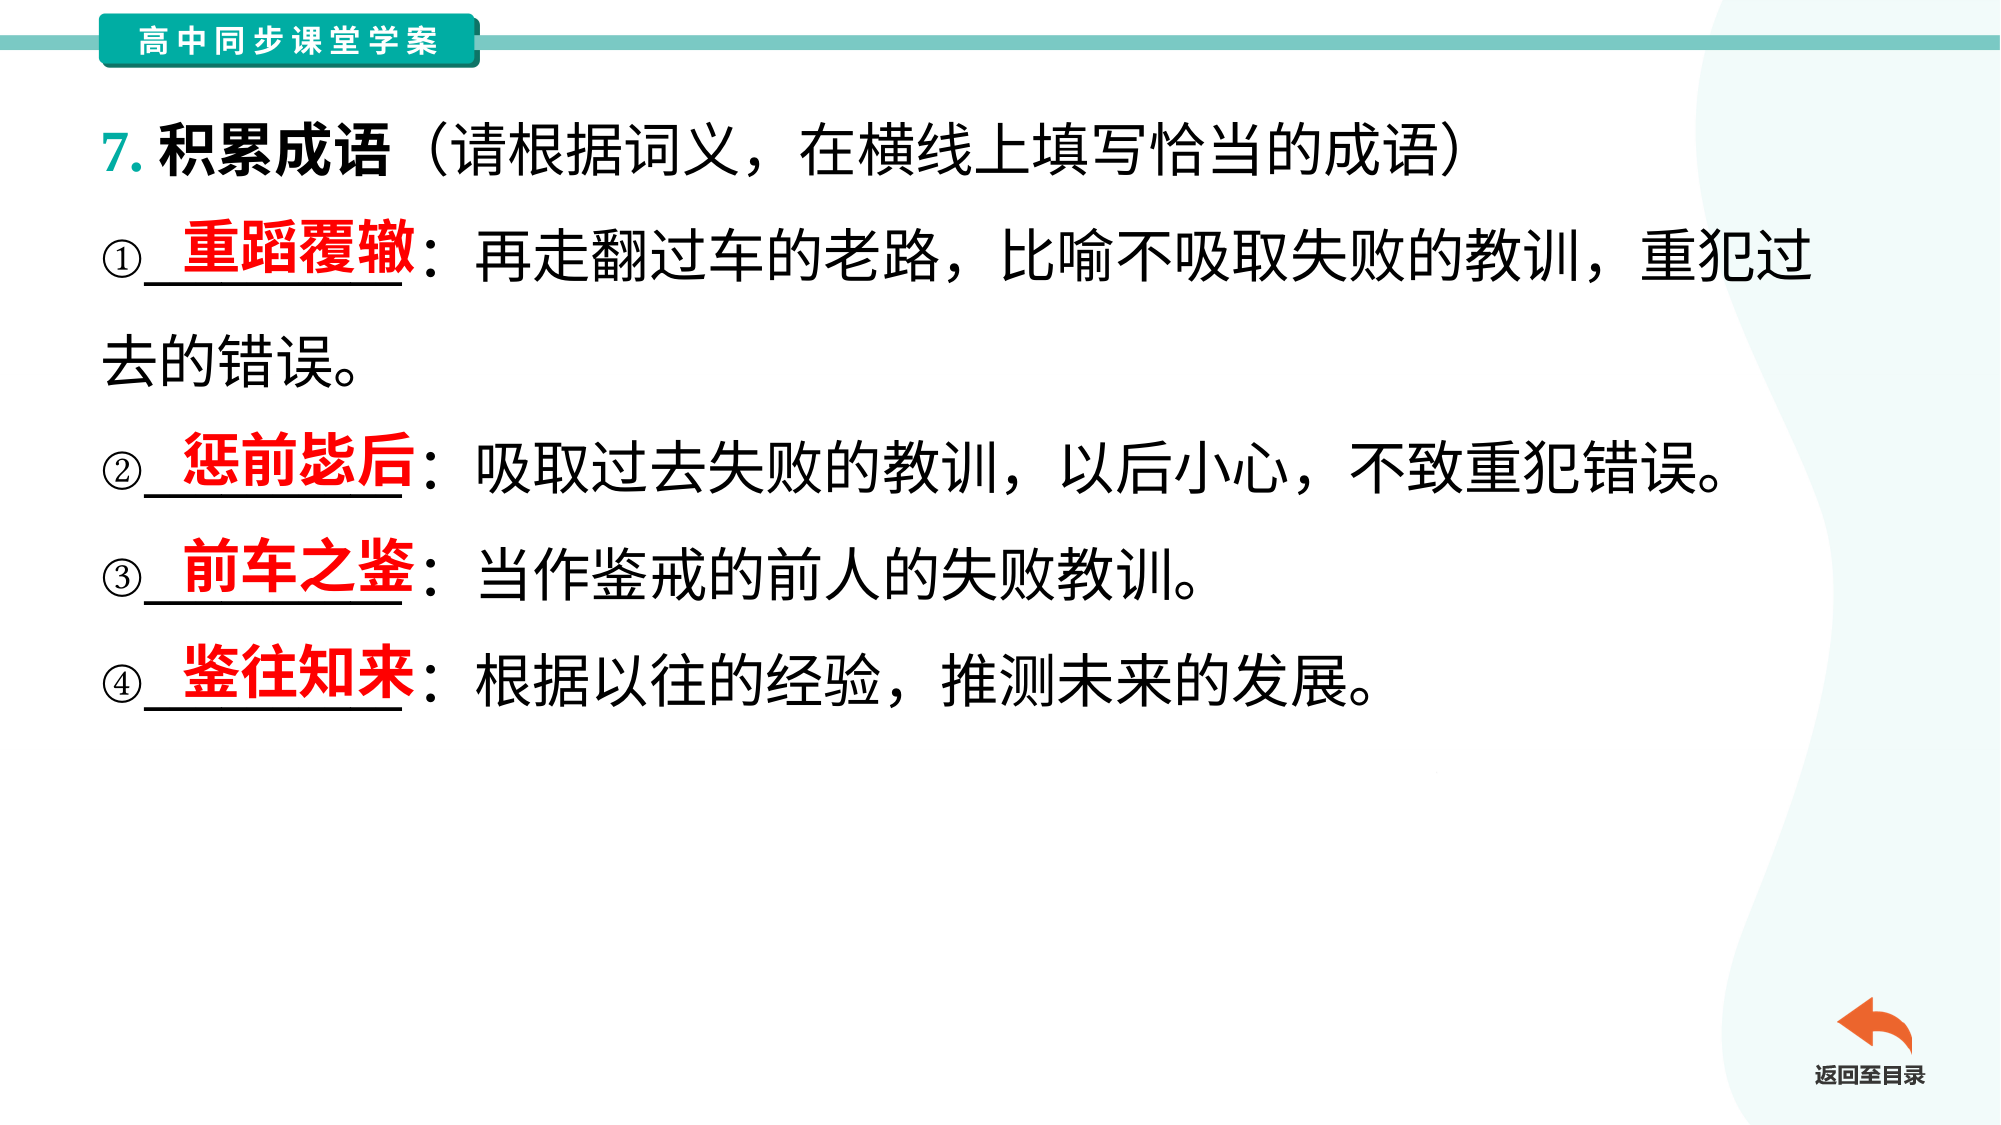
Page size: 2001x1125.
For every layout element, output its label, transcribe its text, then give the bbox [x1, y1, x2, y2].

text_box 惩前毖后 [160, 390, 438, 493]
text_box 鉴往知来 [160, 603, 438, 706]
text_box 重蹈覆辙 [160, 178, 438, 281]
text_box 7.积累成语（请根据词义，在横线上填写恰当的成语） ①__________：再走翻过车的老路，比喻不吸取失败的教训，重犯过 去的错误。 ②__________：吸取过去失败的教训，以后小心，不致重犯错误。 ③__________：当作鉴戒的前人的失败教训。 ④__________：根据以往的经验，推测未来的发展。 [100, 76, 1899, 715]
text_box 前车之鉴 [160, 496, 438, 599]
picture [0, 0, 2000, 1125]
